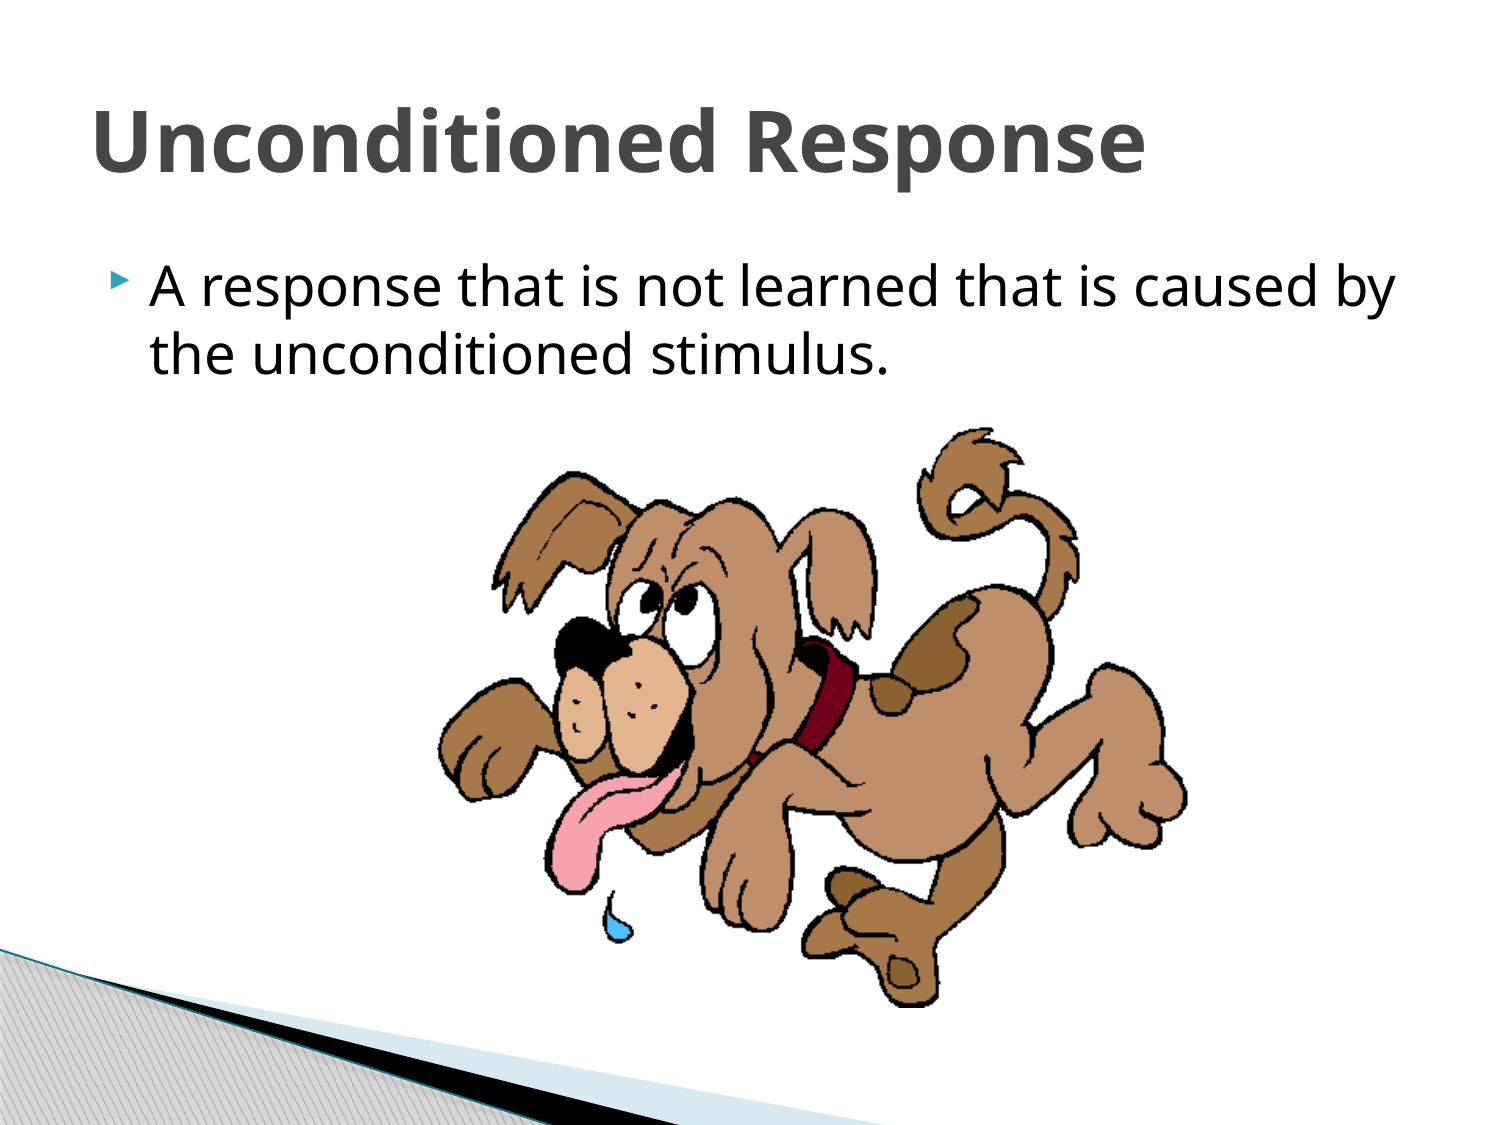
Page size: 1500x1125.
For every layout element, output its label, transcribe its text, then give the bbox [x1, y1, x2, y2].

picture [437, 412, 1205, 1009]
list A response that is not learned that is caused by the unconditioned stimulus. [75, 243, 1425, 986]
title Unconditioned Response [75, 45, 1425, 233]
